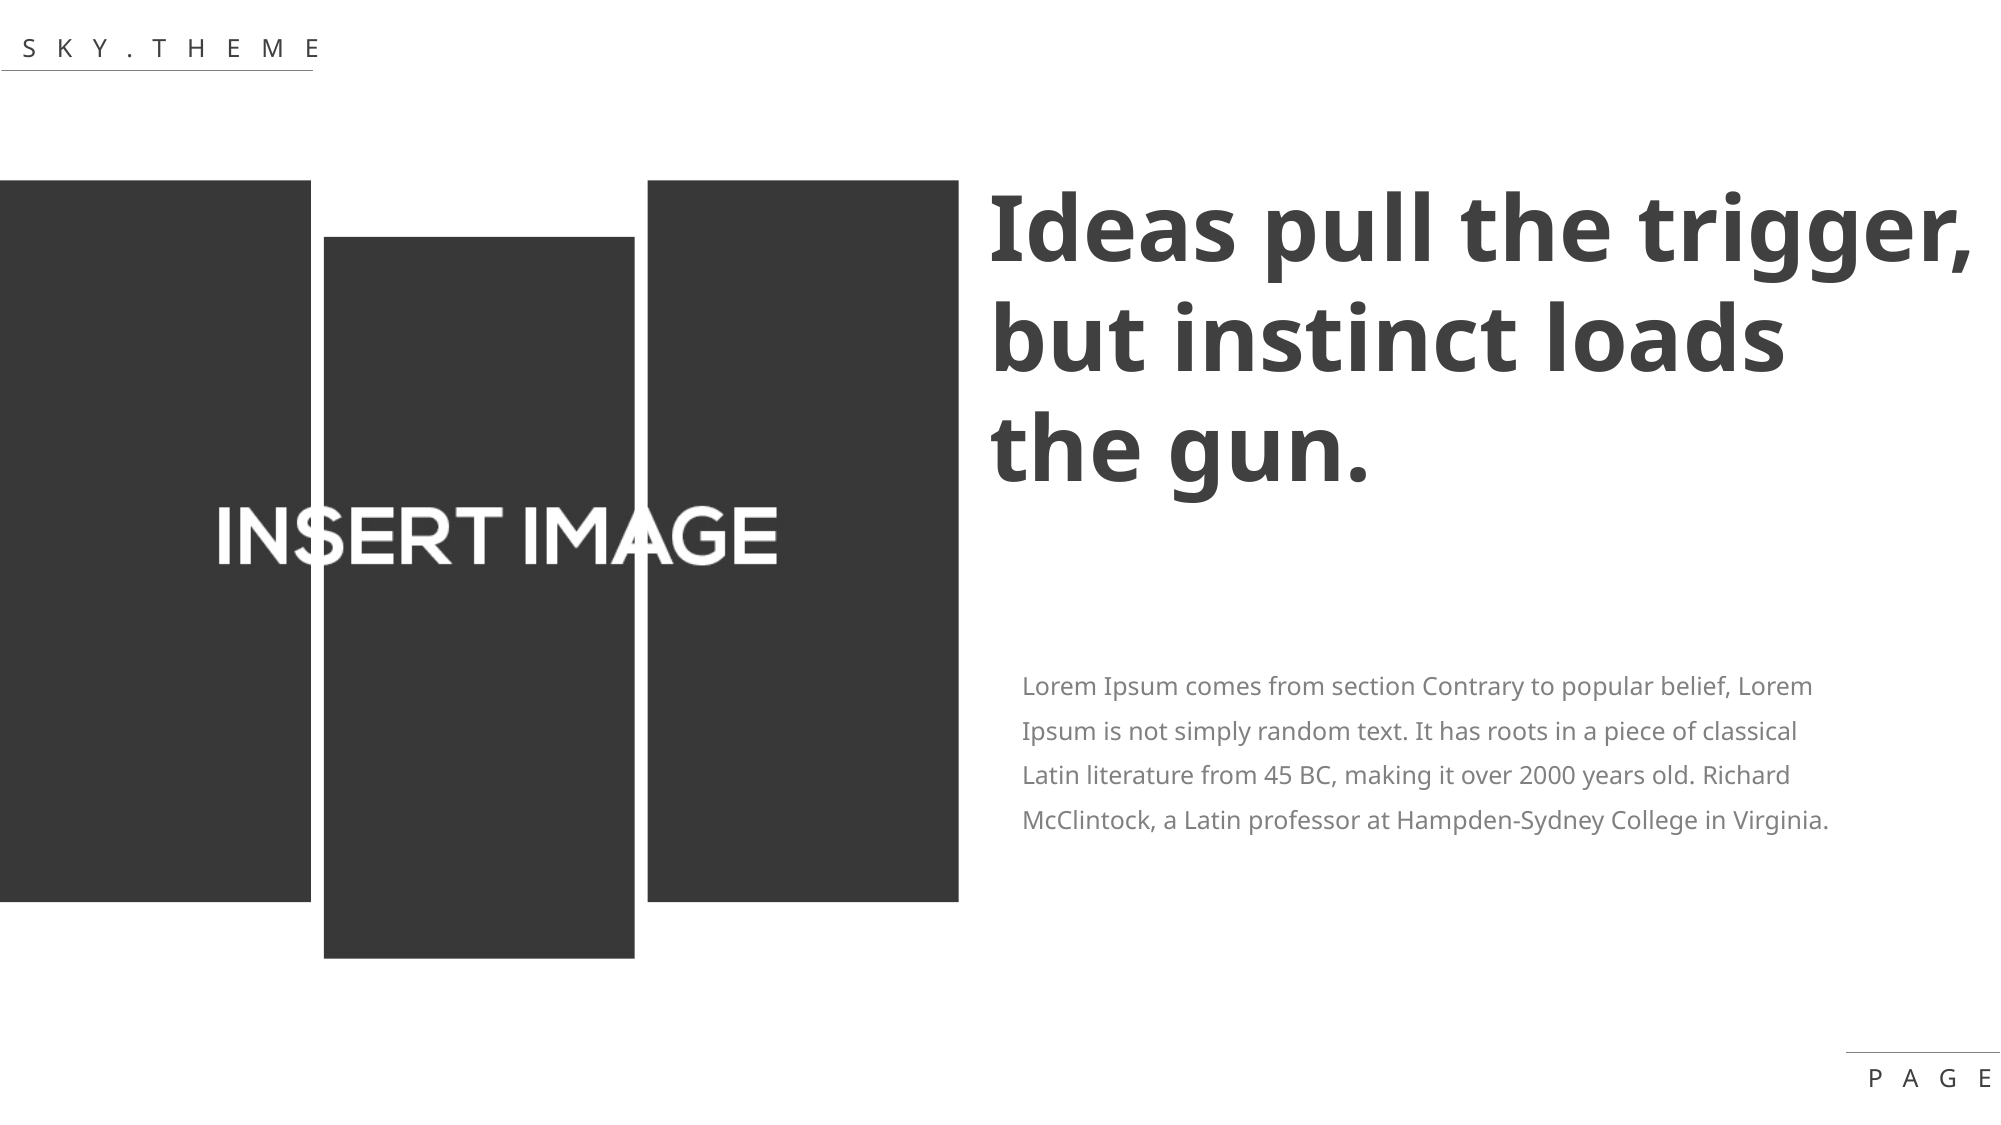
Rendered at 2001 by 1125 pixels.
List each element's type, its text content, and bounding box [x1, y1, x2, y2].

text_box Lorem Ipsum comes from section Contrary to popular belief, Lorem Ipsum is not simply random text. It has roots in a piece of classical Latin literature from 45 BC, making it over 2000 years old. Richard McClintock, a Latin professor at Hampden-Sydney College in Virginia. [1007, 647, 1863, 843]
picture [0, 180, 959, 959]
text_box Ideas pull the trigger, but instinct loads the gun. [974, 162, 1992, 508]
